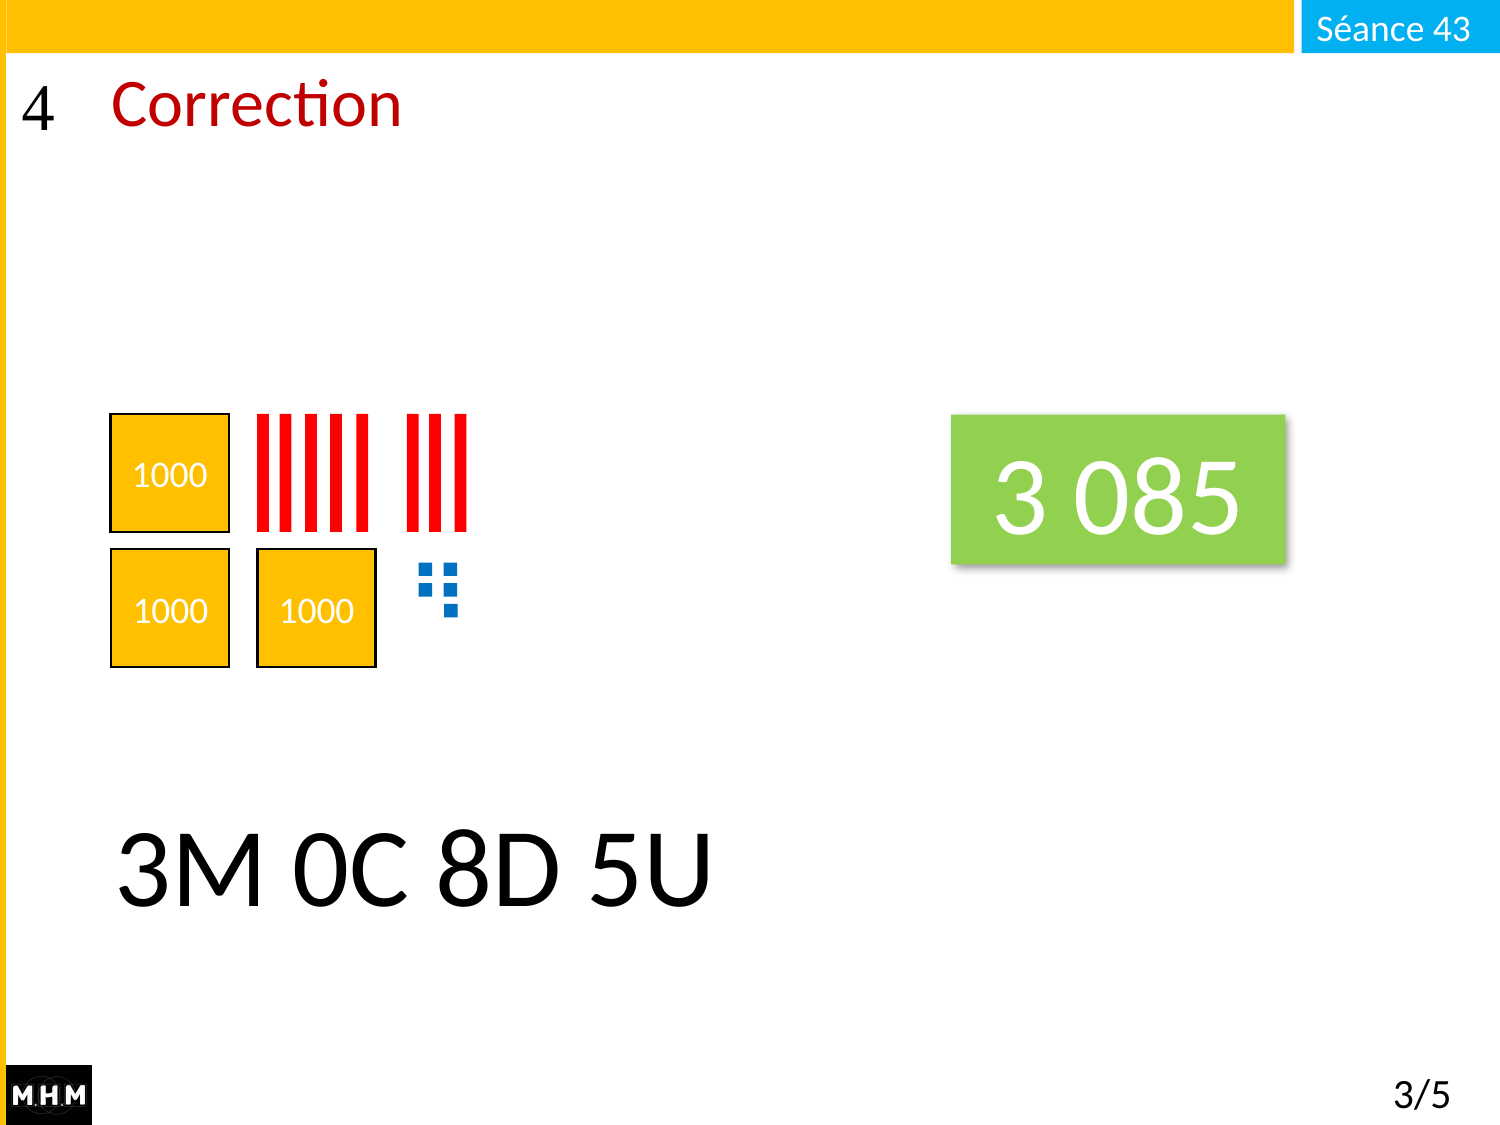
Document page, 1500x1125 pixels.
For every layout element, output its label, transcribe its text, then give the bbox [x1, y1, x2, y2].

text_box [418, 582, 433, 598]
text_box 1000 [256, 548, 377, 668]
text_box [279, 413, 292, 533]
text_box [443, 582, 458, 598]
text_box 3 085 [951, 414, 1286, 565]
text_box [443, 603, 459, 618]
text_box 1000 [109, 413, 230, 533]
text_box [428, 413, 442, 533]
text_box 1000 [110, 548, 230, 668]
list 3/5 [1344, 1064, 1500, 1125]
picture [6, 1065, 92, 1125]
text_box [304, 413, 318, 533]
text_box [454, 413, 467, 533]
title Correction [96, 60, 1391, 150]
text_box [406, 413, 420, 533]
text_box [329, 413, 343, 533]
text_box [256, 413, 270, 533]
text_box [355, 413, 369, 533]
text_box 3M 0C 8D 5U [99, 786, 804, 937]
text_box [418, 561, 433, 577]
text_box [443, 561, 458, 577]
